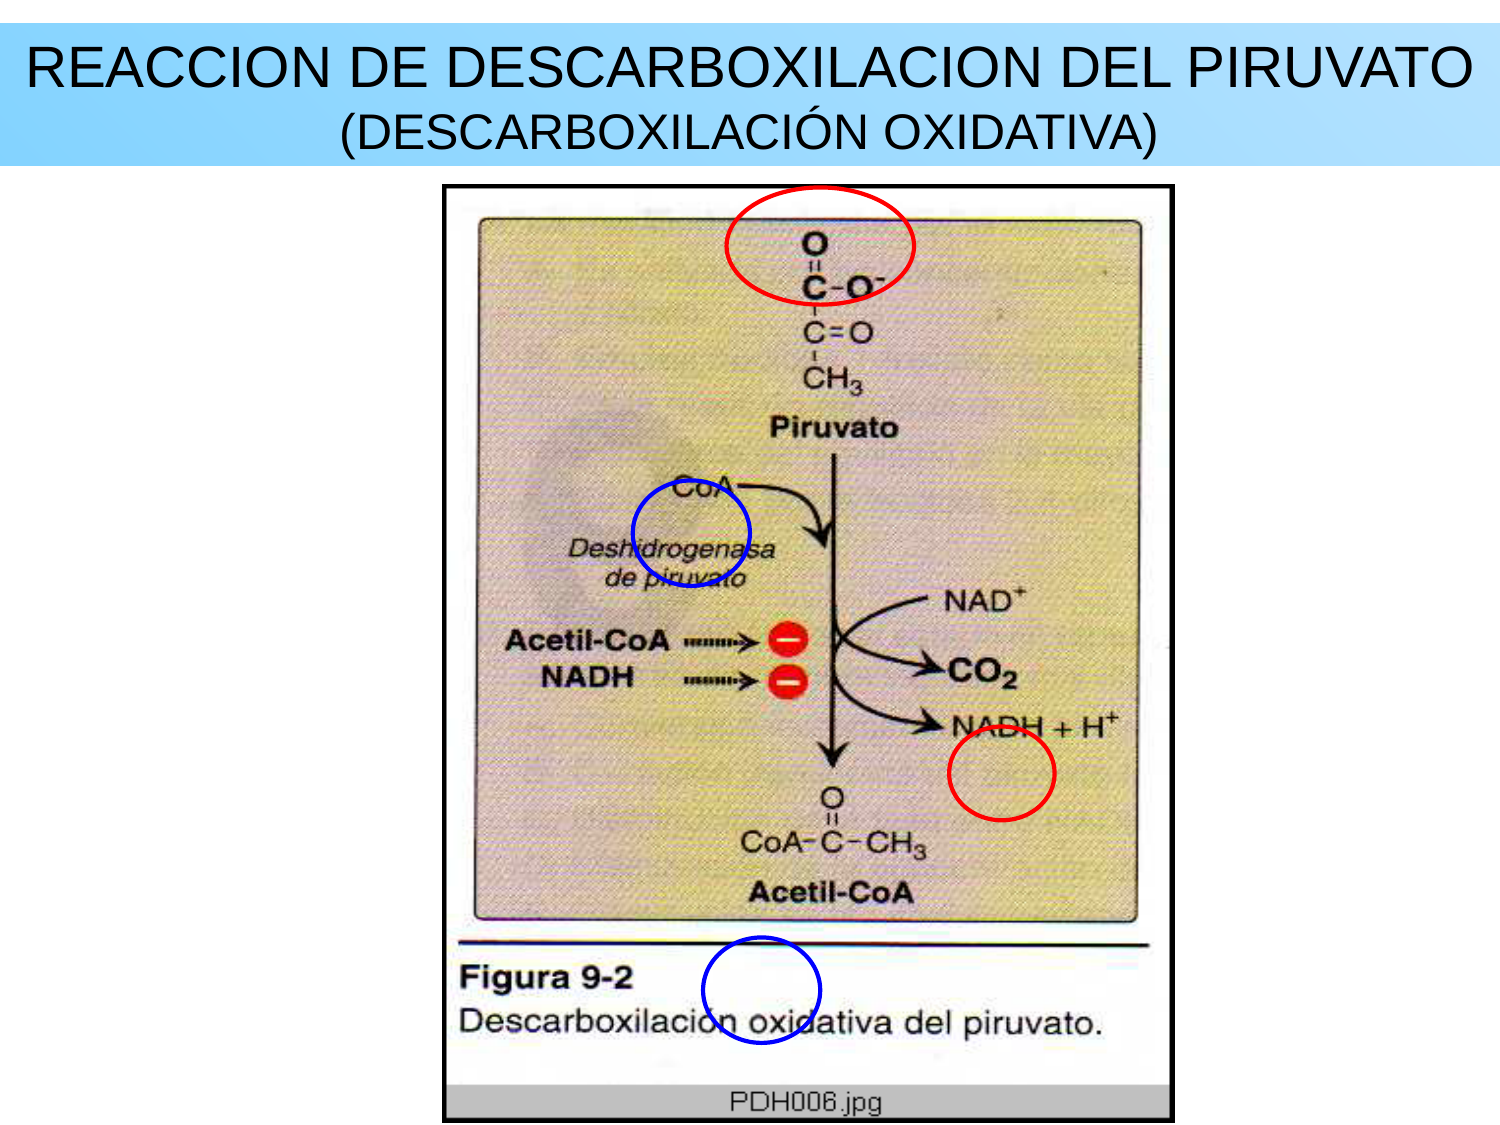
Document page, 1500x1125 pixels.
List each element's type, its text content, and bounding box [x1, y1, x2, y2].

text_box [445, 187, 1173, 1121]
title REACCION DE DESCARBOXILACION DEL PIRUVATO (DESCARBOXILACIÓN OXIDATIVA) [0, 23, 1500, 167]
